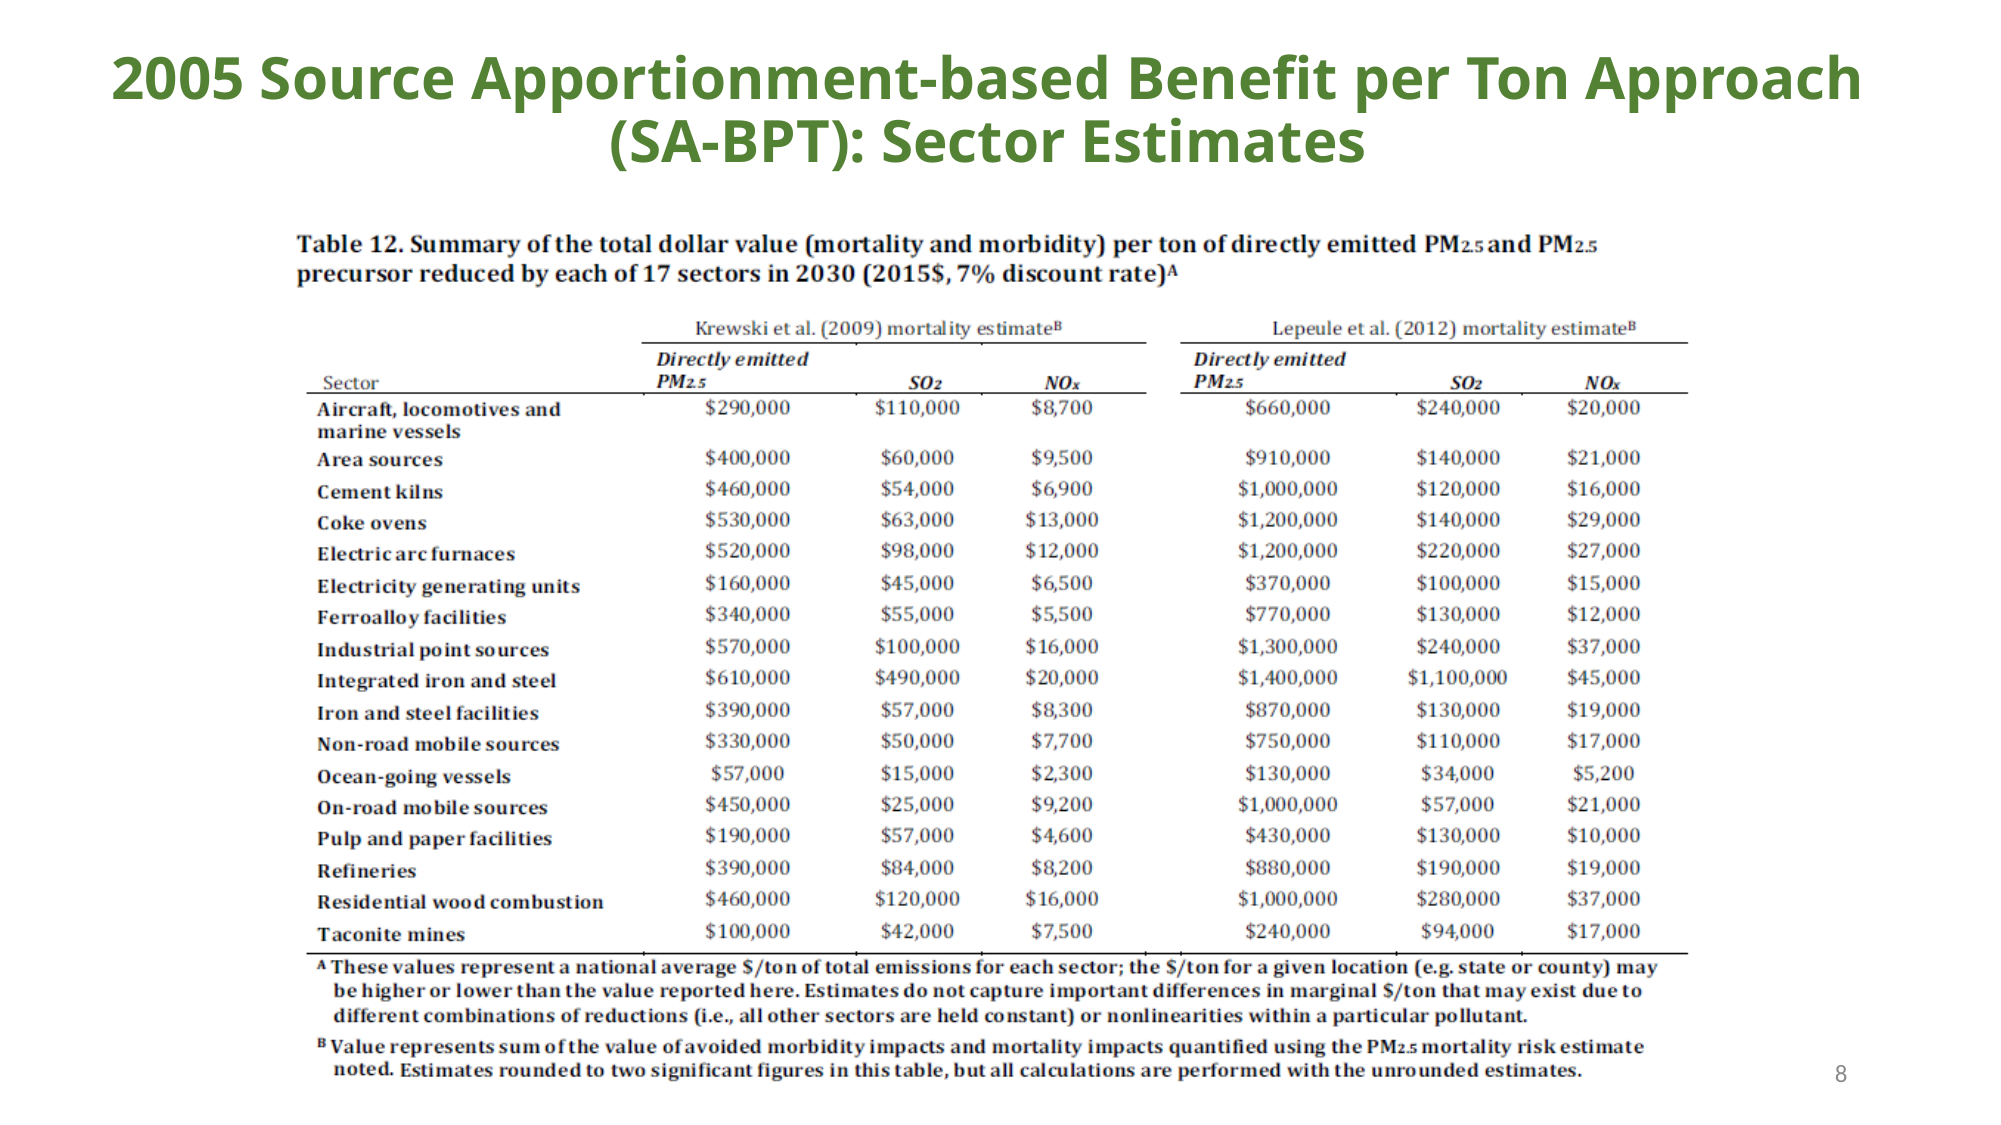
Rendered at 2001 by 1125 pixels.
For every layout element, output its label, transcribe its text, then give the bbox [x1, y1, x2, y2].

picture [295, 220, 1705, 1103]
title 2005 Source Apportionment-based Benefit per Ton Approach (SA-BPT): Sector Estimates [82, 3, 1894, 221]
slide_number 8 [1705, 1042, 1863, 1103]
